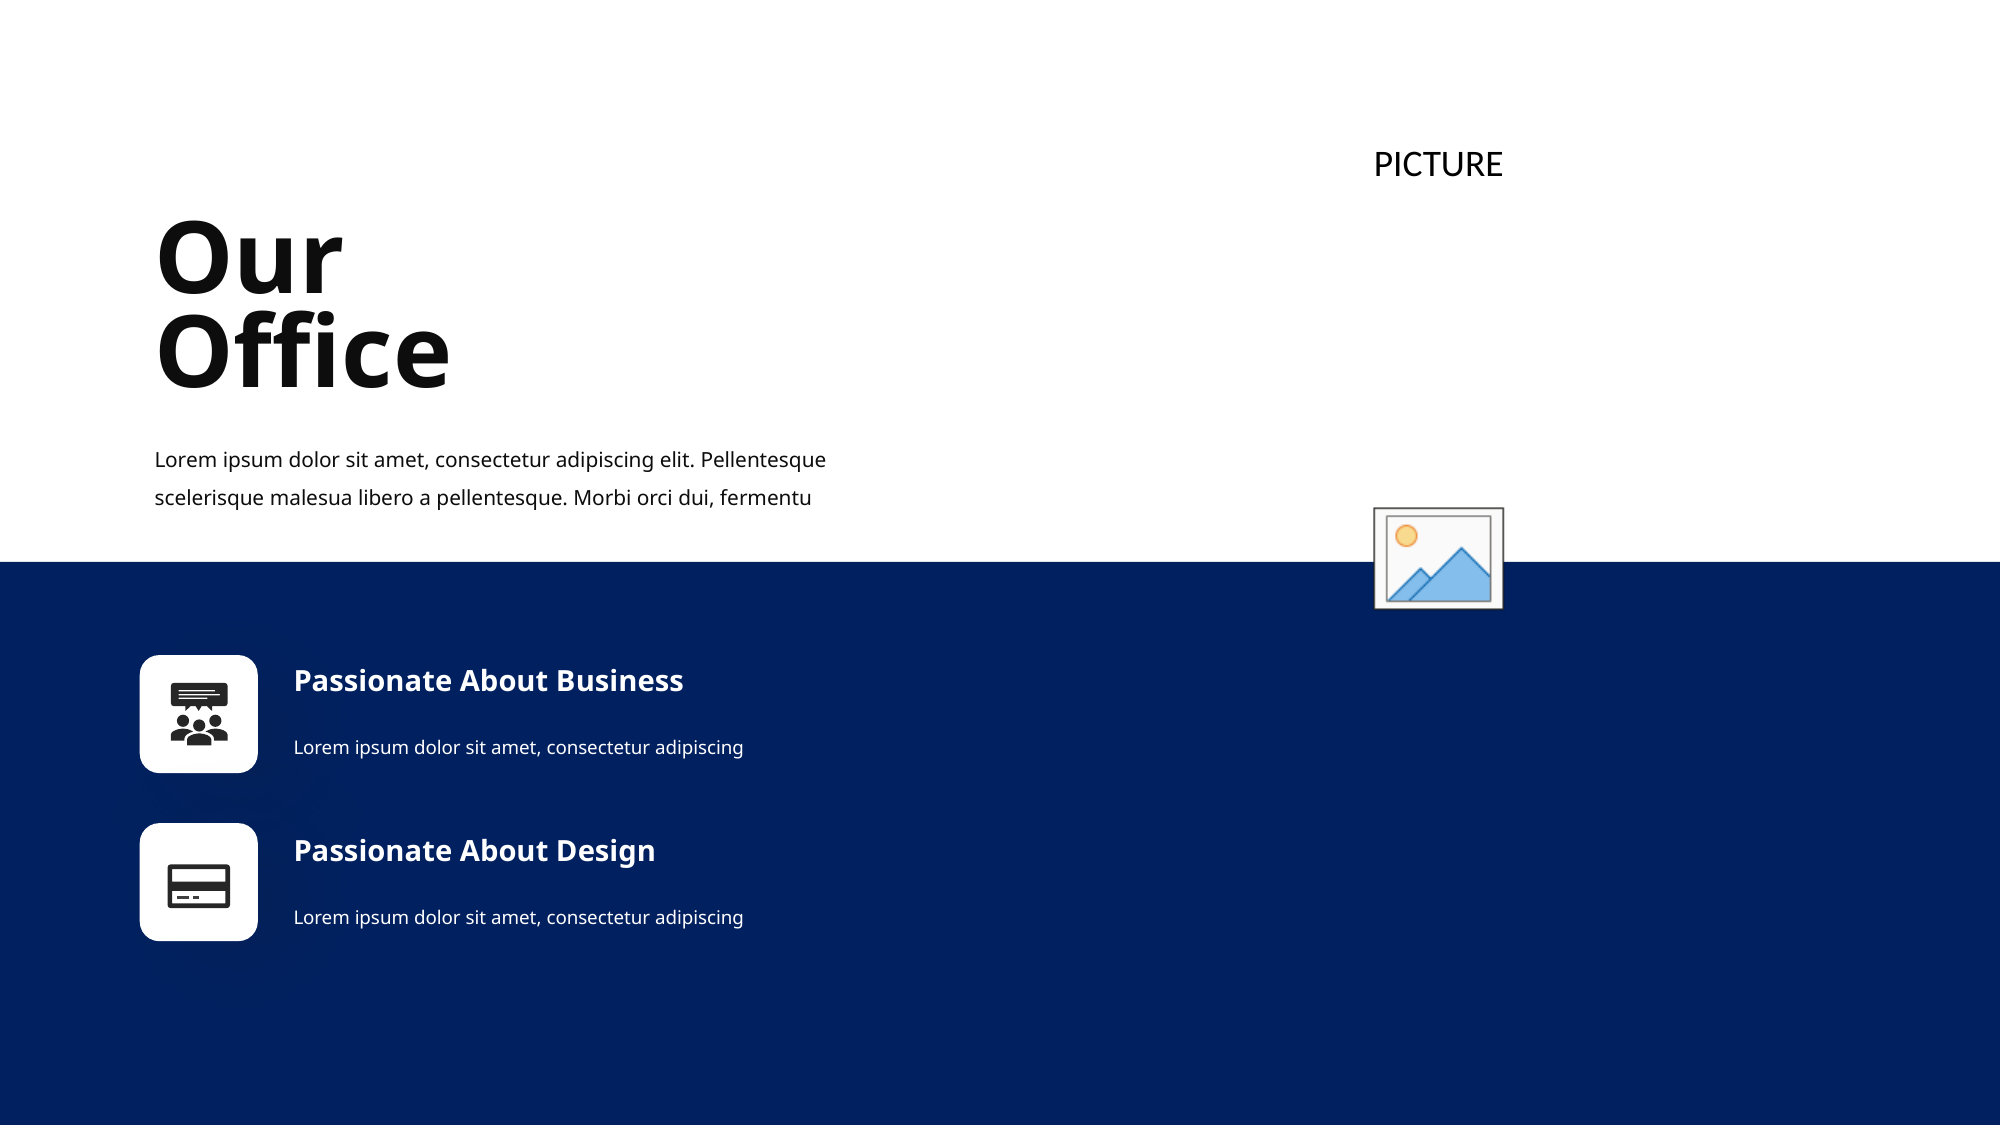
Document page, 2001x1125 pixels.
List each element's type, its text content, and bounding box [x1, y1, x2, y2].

text_box Lorem ipsum dolor sit amet, consectetur adipiscing [278, 705, 829, 766]
text_box [138, 654, 259, 775]
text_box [161, 676, 237, 752]
text_box Passionate About Business [278, 655, 731, 705]
text_box Our [139, 186, 956, 279]
text_box Passionate About Design [278, 825, 672, 875]
text_box Lorem ipsum dolor sit amet, consectetur adipiscing elit. Pellentesque scelerisque malesua libero a pellentesque. Morbi orci dui, fermentu [139, 427, 842, 517]
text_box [161, 848, 237, 924]
text_box [0, 561, 2000, 1125]
text_box Lorem ipsum dolor sit amet, consectetur adipiscing [278, 875, 829, 936]
picture [1011, 131, 1867, 987]
text_box Office [139, 279, 956, 415]
text_box [138, 822, 259, 943]
